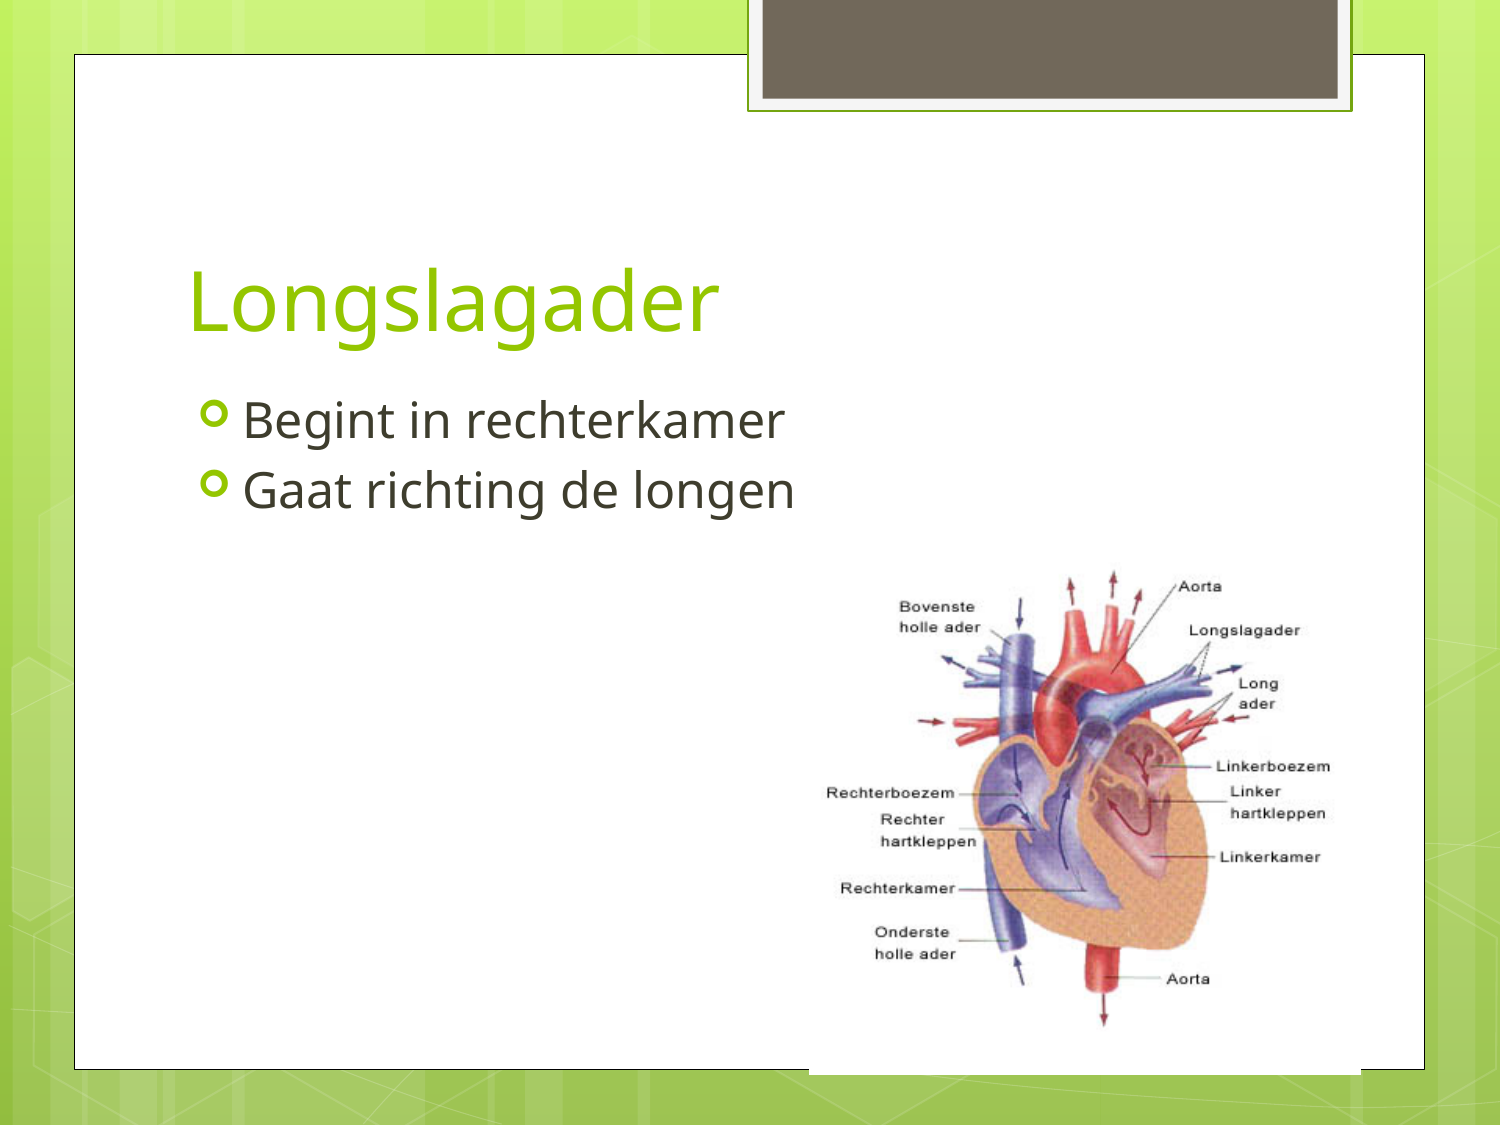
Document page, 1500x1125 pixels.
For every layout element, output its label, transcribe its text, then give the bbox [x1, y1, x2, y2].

title Longslagader [171, 168, 1324, 357]
picture [808, 562, 1361, 1076]
list Begint in rechterkamer Gaat richting de longen [171, 381, 1283, 957]
